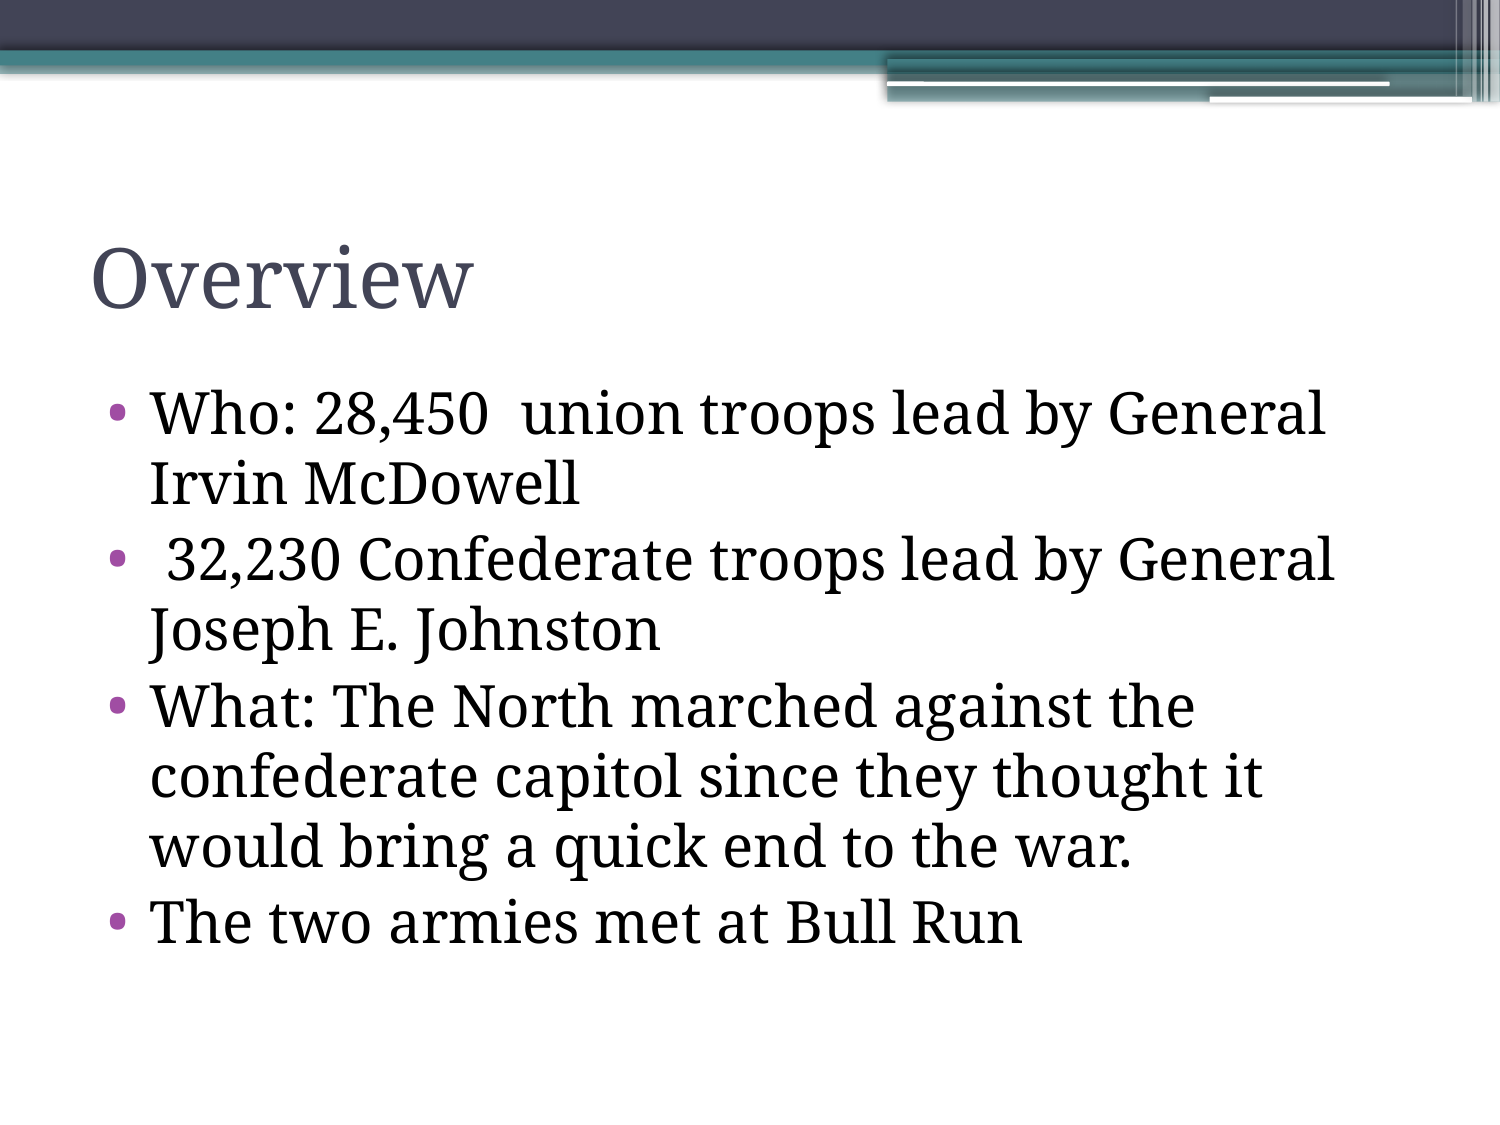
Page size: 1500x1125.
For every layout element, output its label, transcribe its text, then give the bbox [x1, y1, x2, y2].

list Who: 28,450 union troops lead by General Irvin McDowell 32,230 Confederate troops lead by General Joseph E. Johnston What: The North marched against the confederate capitol since they thought it would bring a quick end to the war. The two armies met at Bull Run [75, 368, 1425, 1079]
title Overview [75, 187, 1425, 363]
